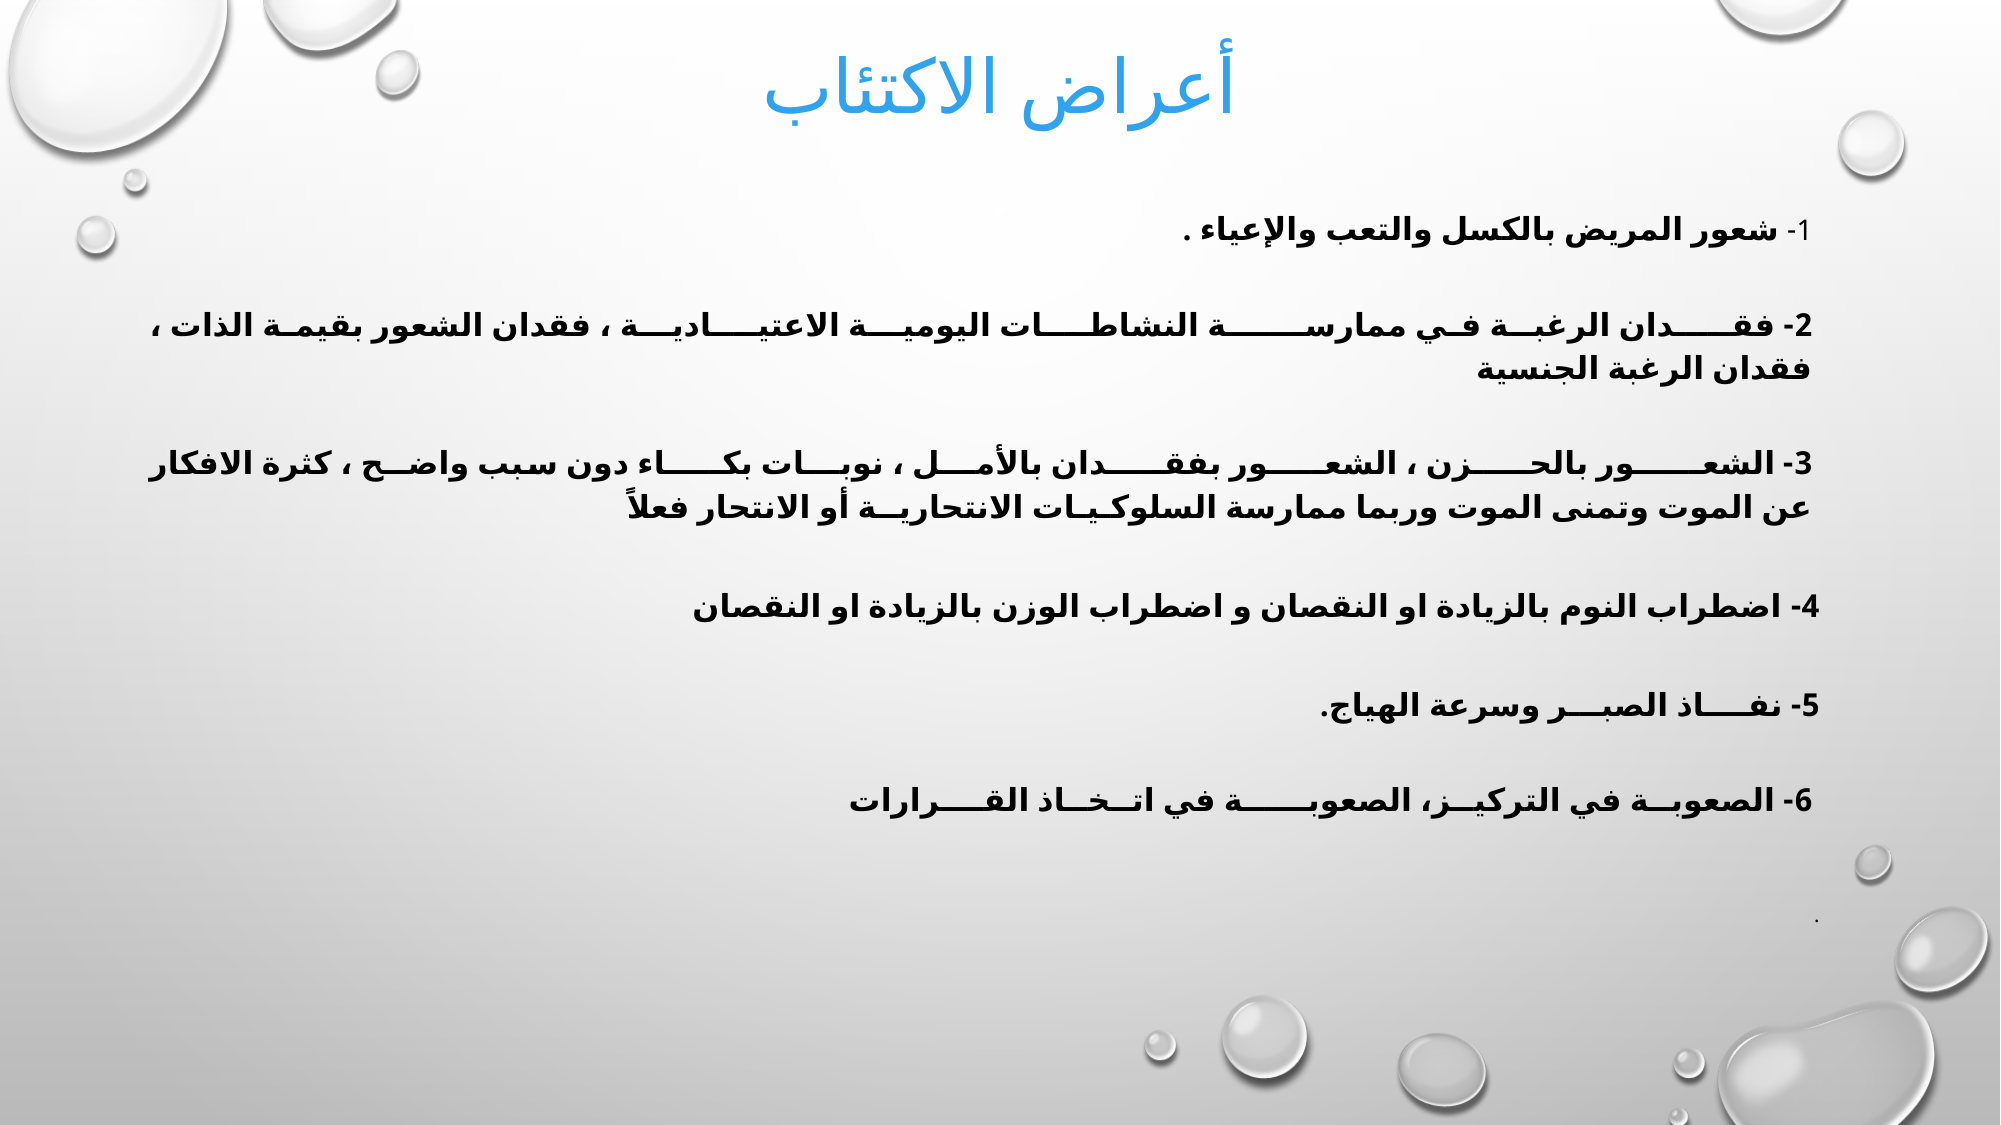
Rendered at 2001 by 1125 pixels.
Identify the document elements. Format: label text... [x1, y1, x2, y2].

title أعراض الاكتئاب [149, 37, 1851, 141]
list 1- شعور المريض بالكسل والتعب والإعياء . 2- فقــــدان الرغبـة في ممارســــــة النشاطـــات اليوميــة الاعتيـــاديـــة ، فقدان الشعور بقيمة الذات ، فقدان الرغبة الجنسية 3- الشعــــــور بالحـــــزن ، الشعـــــور بفقـــــدان بالأمـــل ، نوبـــات بكـــــاء دون سبب واضــح ، كثرة الافكار عن الموت وتمنى الموت وربما ممارسة السلوكـيـات الانتحاريــة أو الانتحار فعلاً 4- اضطراب النوم بالزيادة او النقصان و اضطراب الوزن بالزيادة او النقصان 5- نفــــاذ الصبـــر وسرعة الهياج. 6- الصعوبــة في التركيــز، الصعوبــــــة في اتــخــاذ القــــرارات . [134, 195, 1835, 963]
picture [0, 0, 2000, 1125]
